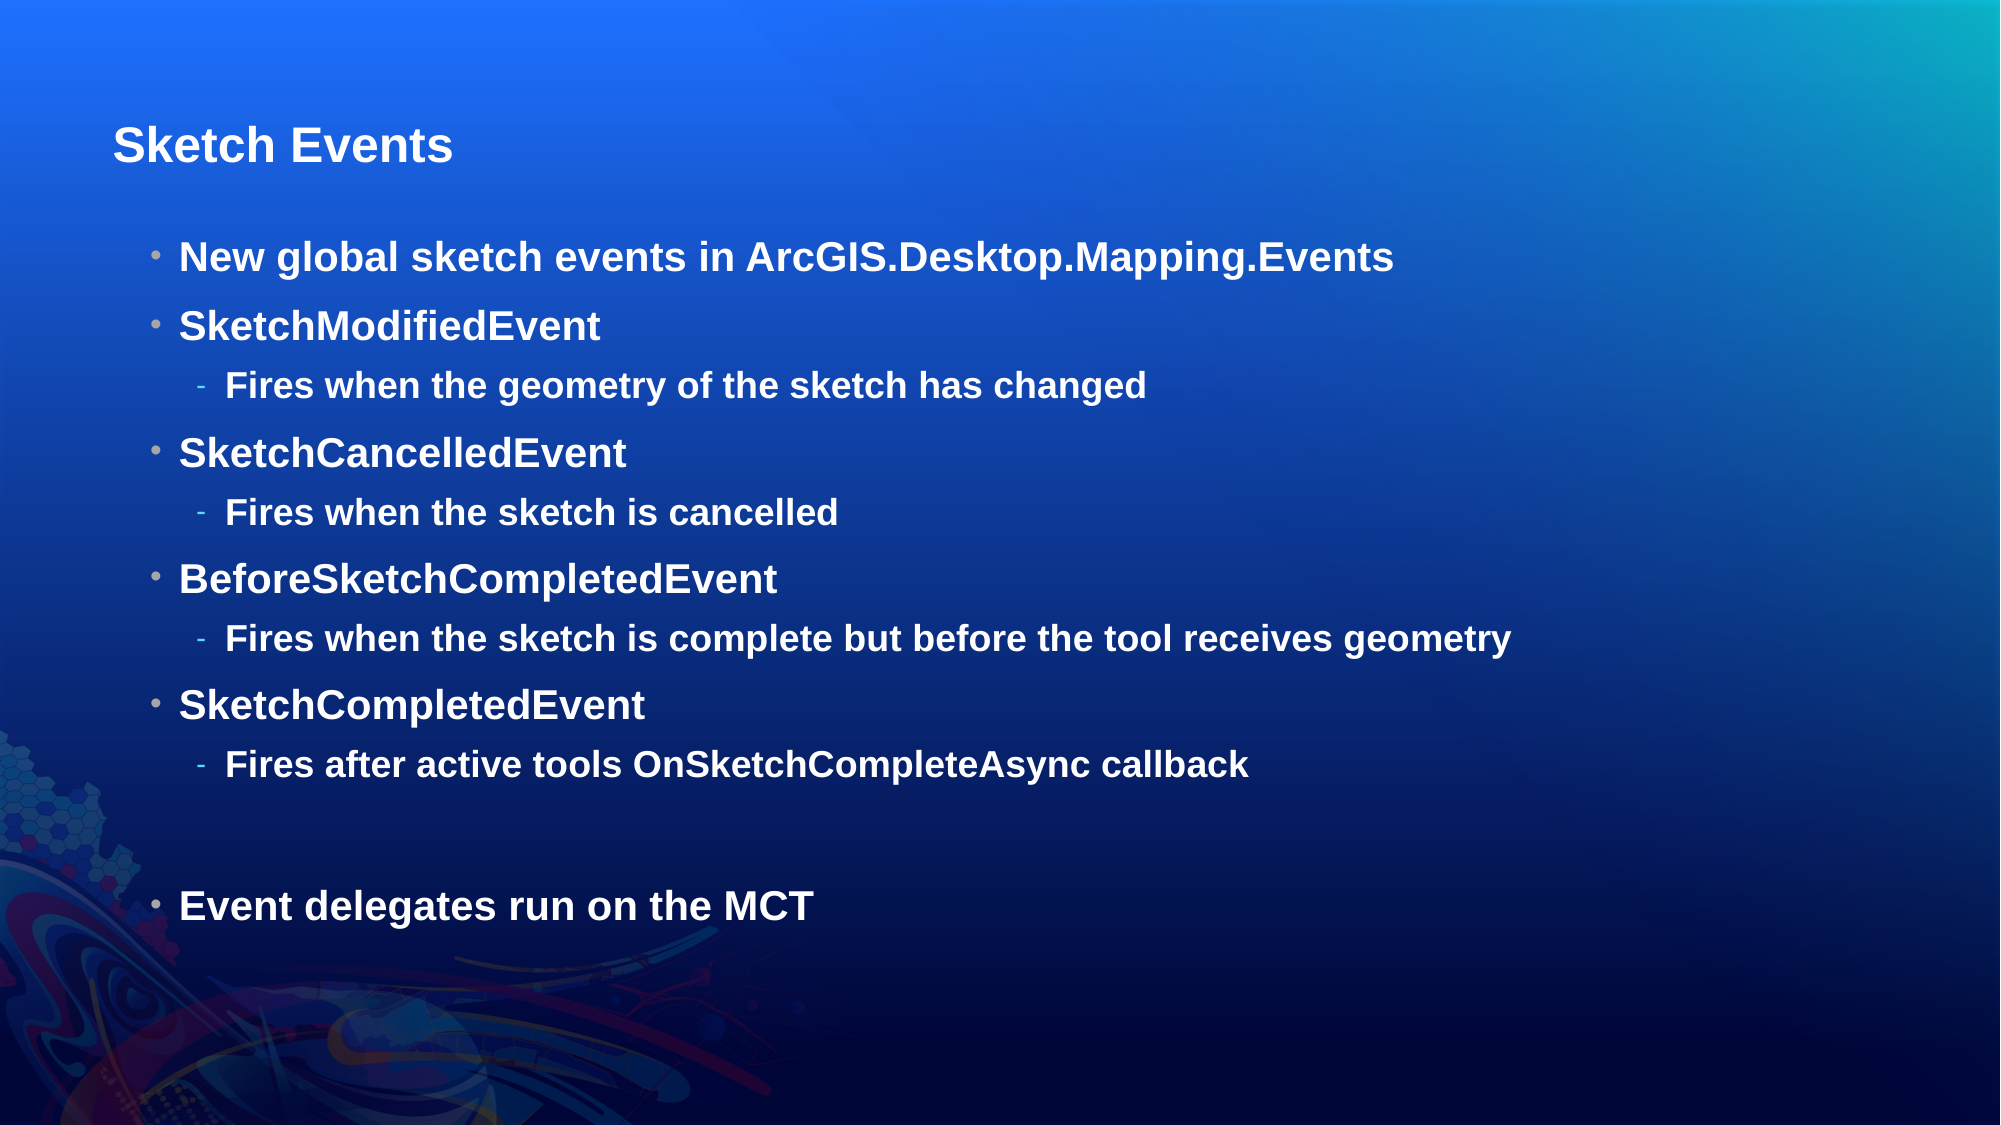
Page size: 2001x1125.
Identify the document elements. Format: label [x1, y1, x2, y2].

text_box [0, 0, 2000, 1125]
